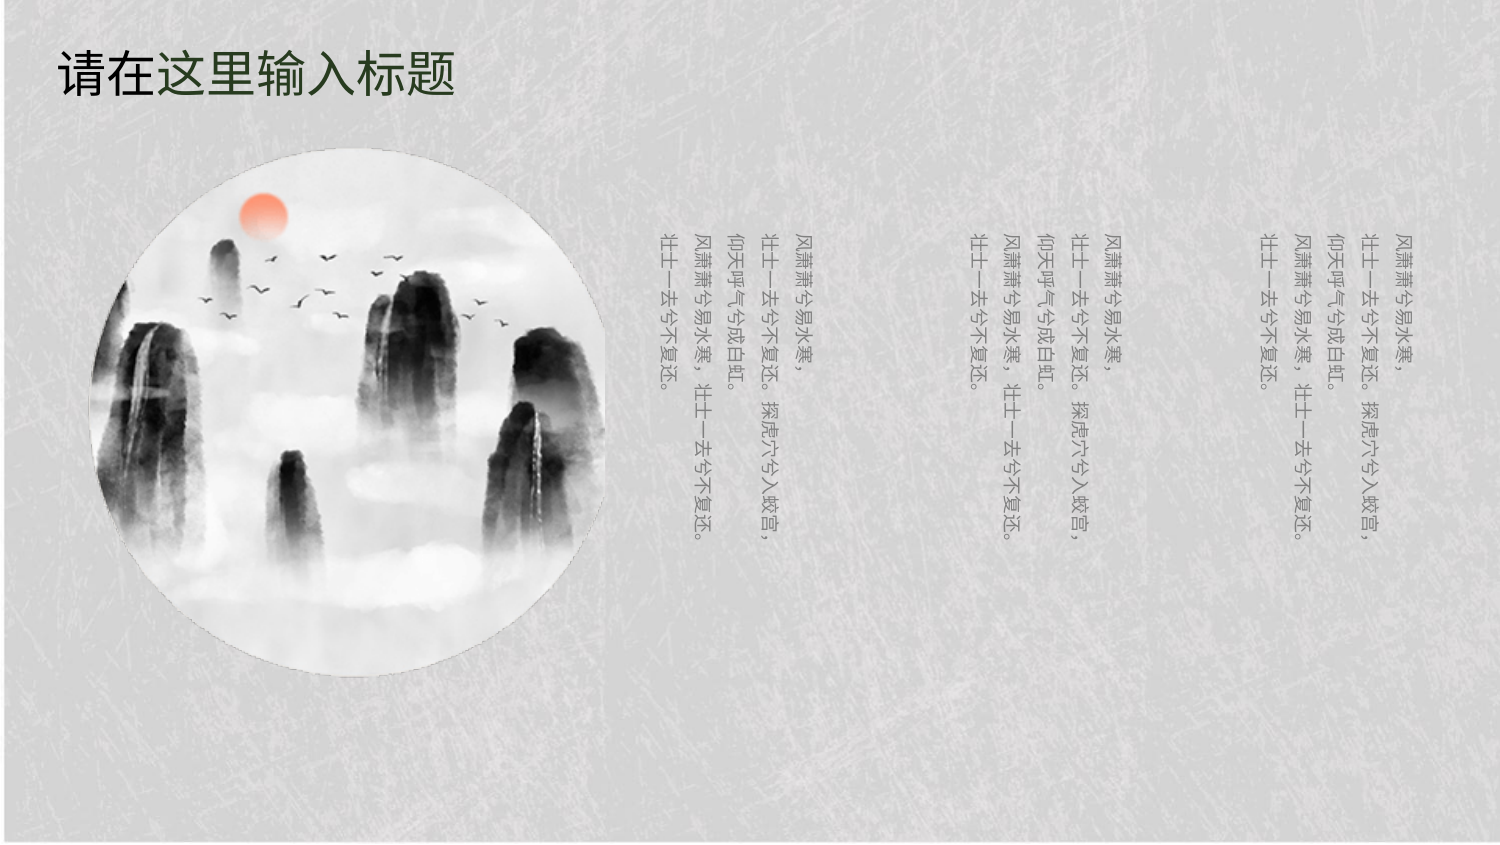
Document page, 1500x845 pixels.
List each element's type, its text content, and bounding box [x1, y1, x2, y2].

picture [0, 0, 1500, 844]
text_box 风萧萧兮易水寒， 壮士一去兮不复还。探虎穴兮入蛟宫， 仰天呼气兮成白虹。 风萧萧兮易水寒，壮士一去兮不复还。 壮士一去兮不复还。 [920, 227, 1149, 614]
text_box 请在这里输入标题 [45, 36, 647, 109]
text_box 风萧萧兮易水寒， 壮士一去兮不复还。探虎穴兮入蛟宫， 仰天呼气兮成白虹。 风萧萧兮易水寒，壮士一去兮不复还。 壮士一去兮不复还。 [1211, 227, 1439, 614]
text_box 风萧萧兮易水寒， 壮士一去兮不复还。探虎穴兮入蛟宫， 仰天呼气兮成白虹。 风萧萧兮易水寒，壮士一去兮不复还。 壮士一去兮不复还。 [611, 227, 839, 614]
